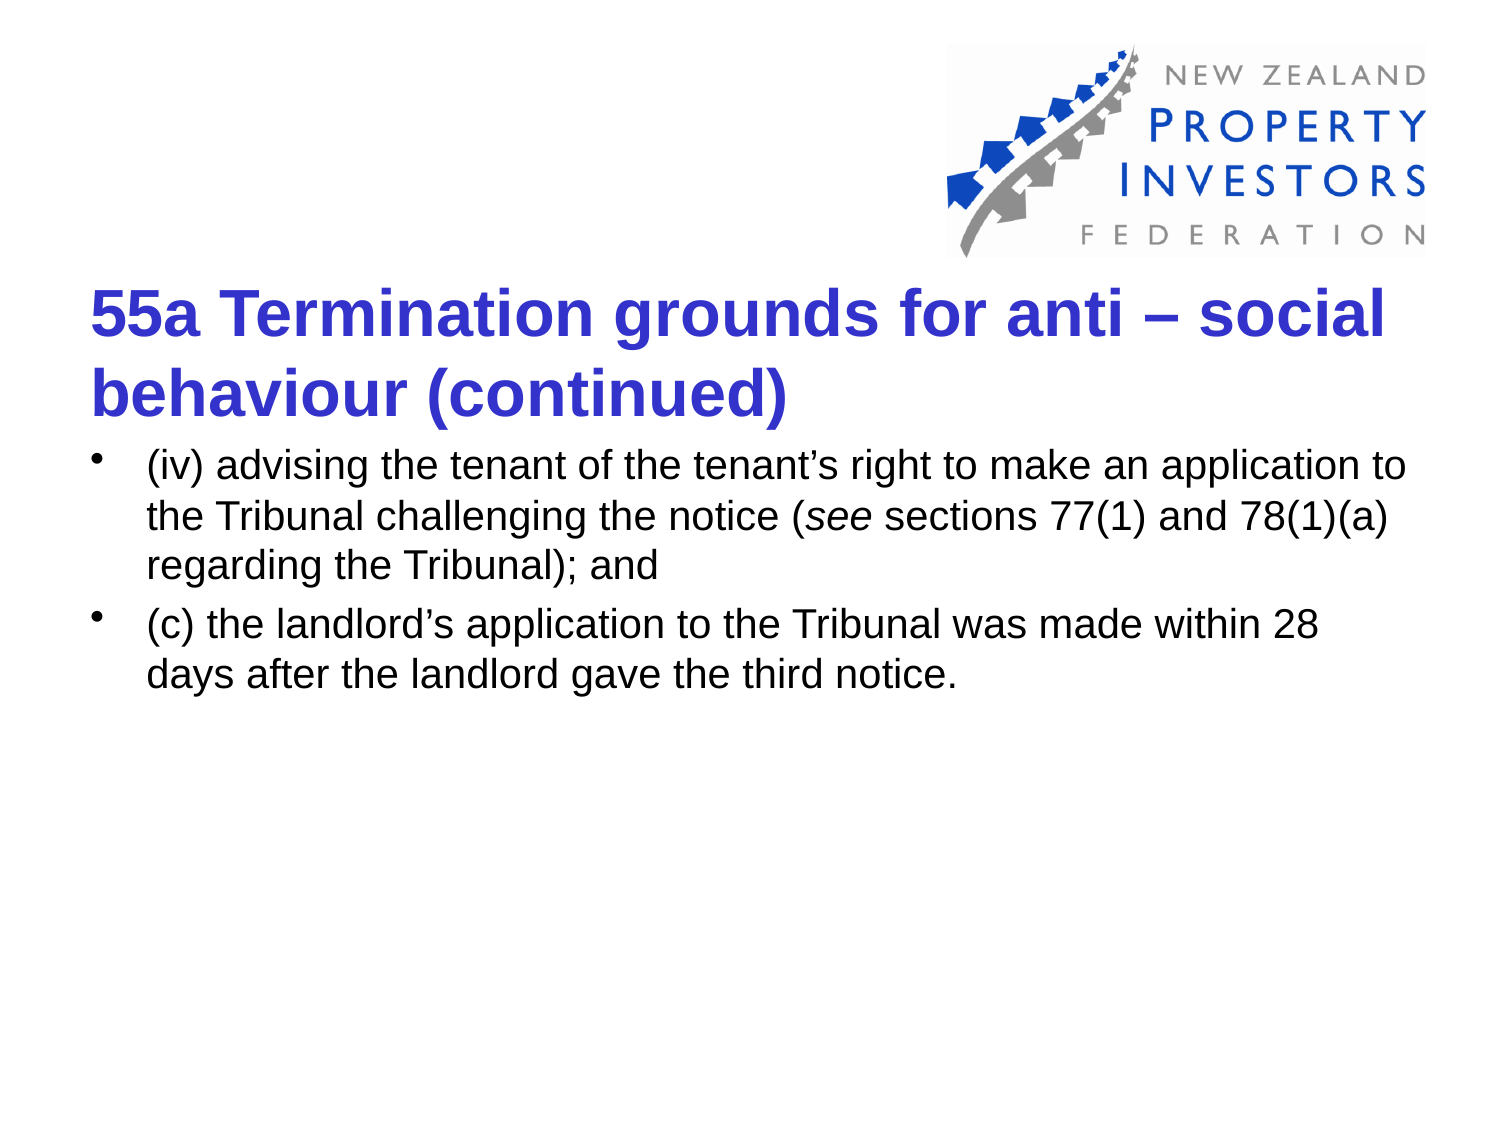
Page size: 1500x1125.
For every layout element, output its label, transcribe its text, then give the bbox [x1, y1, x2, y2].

list 55a Termination grounds for anti – social behaviour (continued) (iv) advising the tenant of the tenant’s right to make an application to the Tribunal challenging the notice (see sections 77(1) and 78(1)﻿(a) regarding the Tribunal); and (c) the landlord’s application to the Tribunal was made within 28 days after the landlord gave the third notice. [74, 262, 1426, 1006]
picture [946, 44, 1426, 258]
